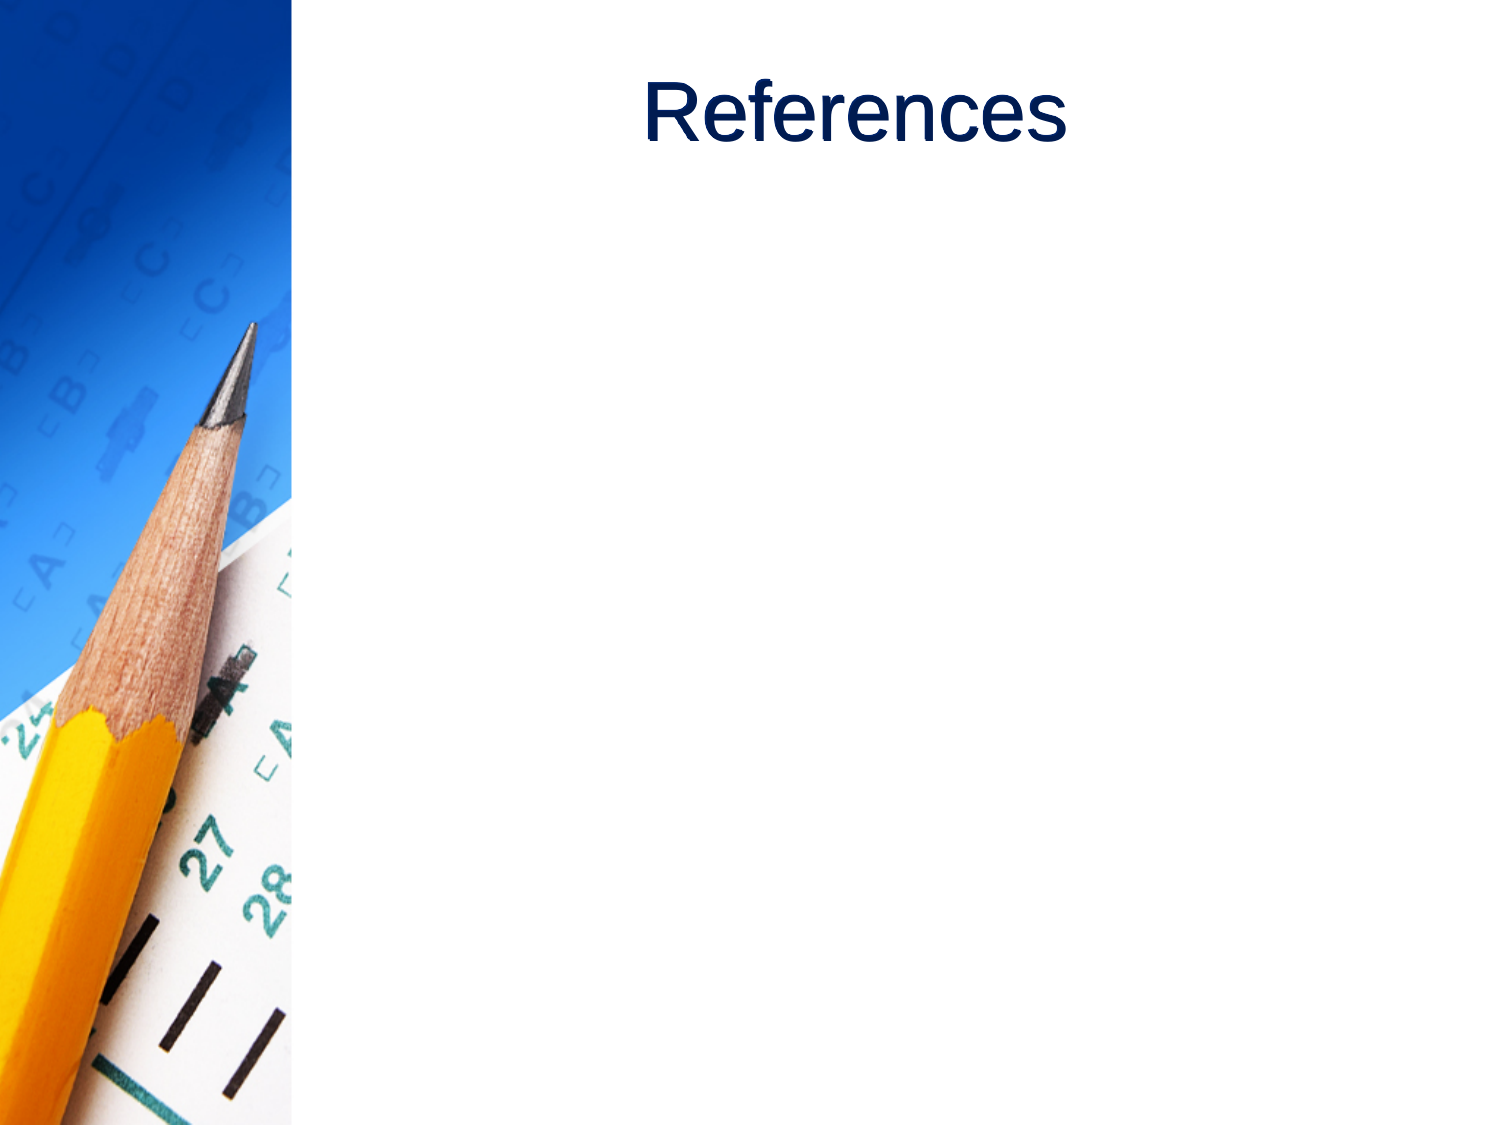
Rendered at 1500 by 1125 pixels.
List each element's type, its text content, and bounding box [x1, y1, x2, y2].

picture [0, 0, 1500, 1125]
title References [253, 66, 1459, 150]
